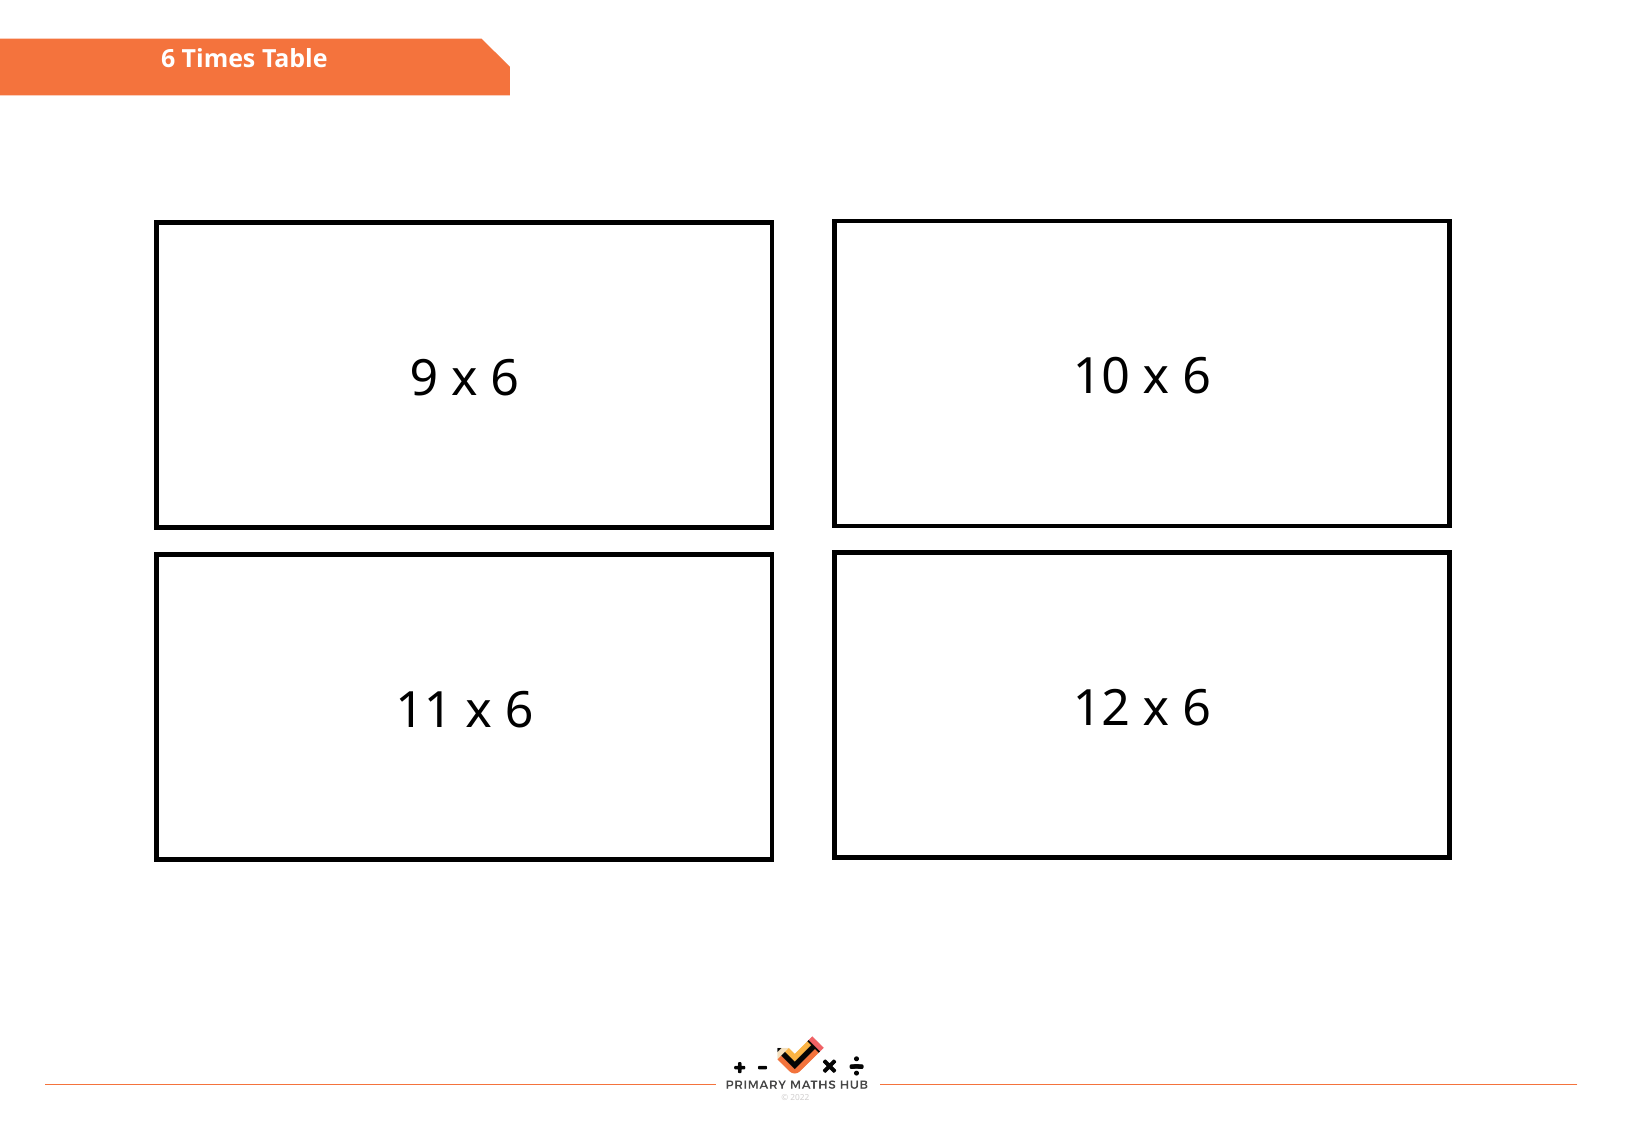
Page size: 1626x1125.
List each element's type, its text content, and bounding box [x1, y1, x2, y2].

picture [722, 1034, 872, 1094]
text_box 10 x 6 [833, 220, 1451, 527]
text_box © 2022 [720, 1084, 870, 1110]
text_box 6 Times Table [0, 37, 511, 97]
text_box 11 x 6 [156, 553, 773, 860]
text_box 12 x 6 [833, 552, 1451, 859]
text_box 9 x 6 [156, 222, 773, 529]
